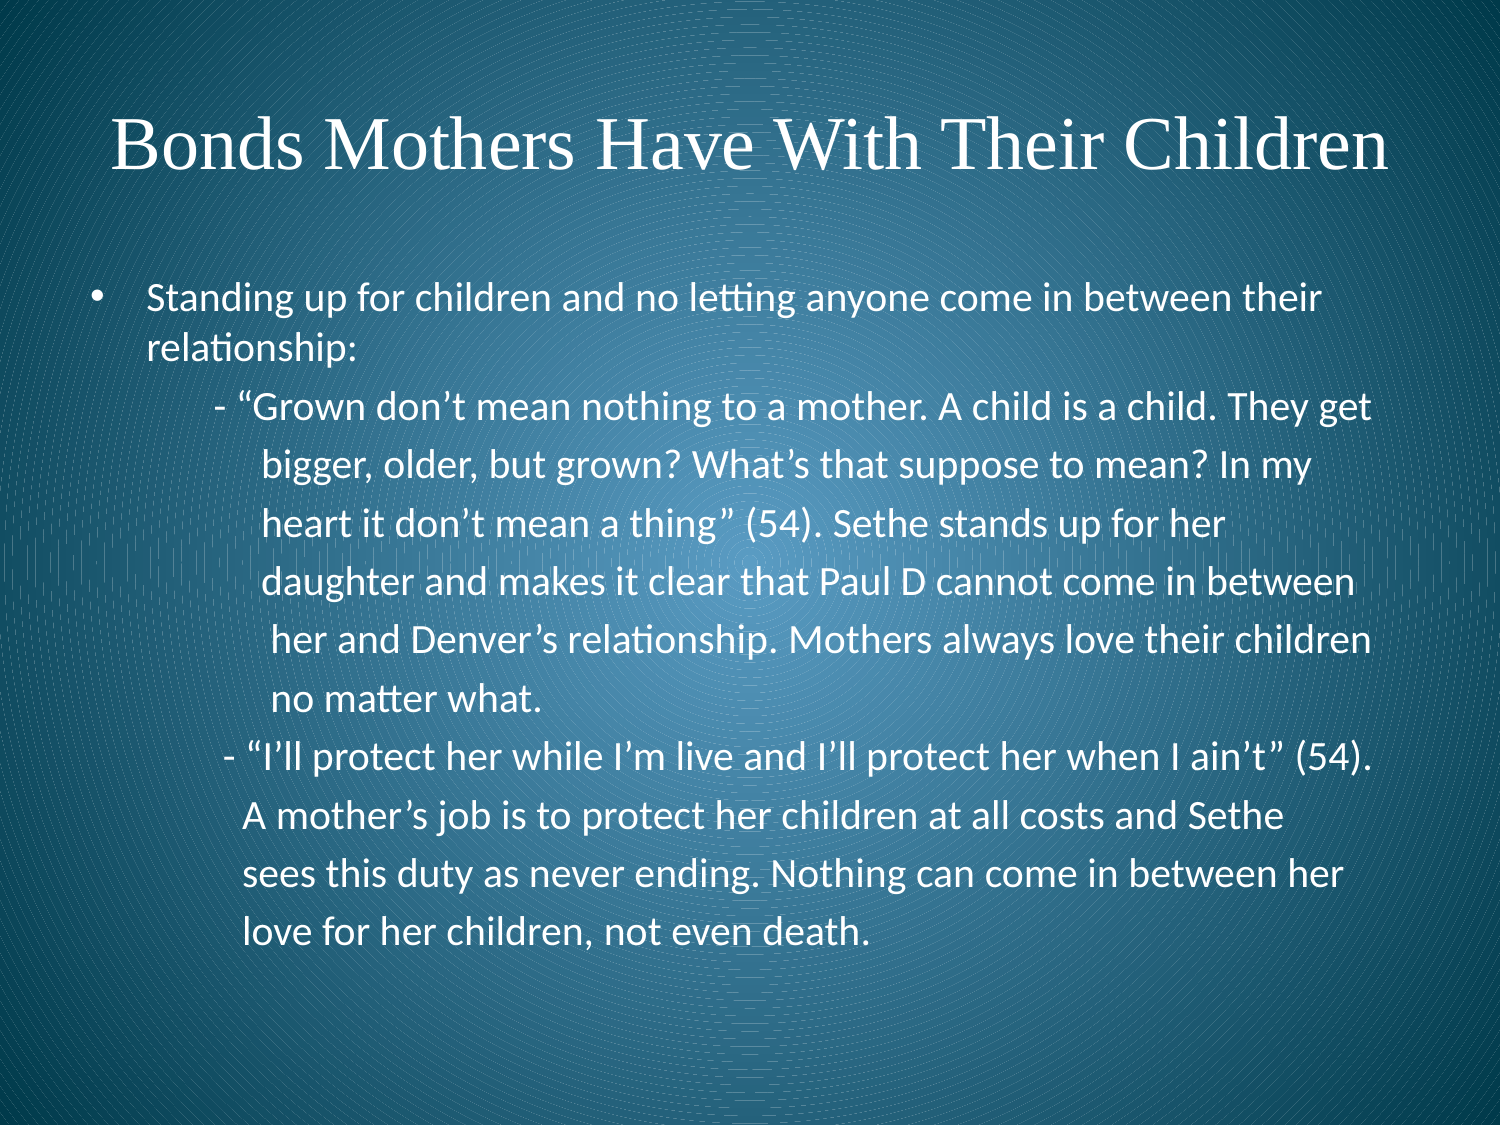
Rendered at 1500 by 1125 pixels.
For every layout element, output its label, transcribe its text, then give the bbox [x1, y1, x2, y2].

list Standing up for children and no letting anyone come in between their relationship: - “Grown don’t mean nothing to a mother. A child is a child. They get bigger, older, but grown? What’s that suppose to mean? In my heart it don’t mean a thing” (54). Sethe stands up for her daughter and makes it clear that Paul D cannot come in between her and Denver’s relationship. Mothers always love their children no matter what. - “I’ll protect her while I’m live and I’ll protect her when I ain’t” (54). A mother’s job is to protect her children at all costs and Sethe sees this duty as never ending. Nothing can come in between her love for her children, not even death. [75, 262, 1425, 1005]
title Bonds Mothers Have With Their Children [75, 45, 1425, 233]
